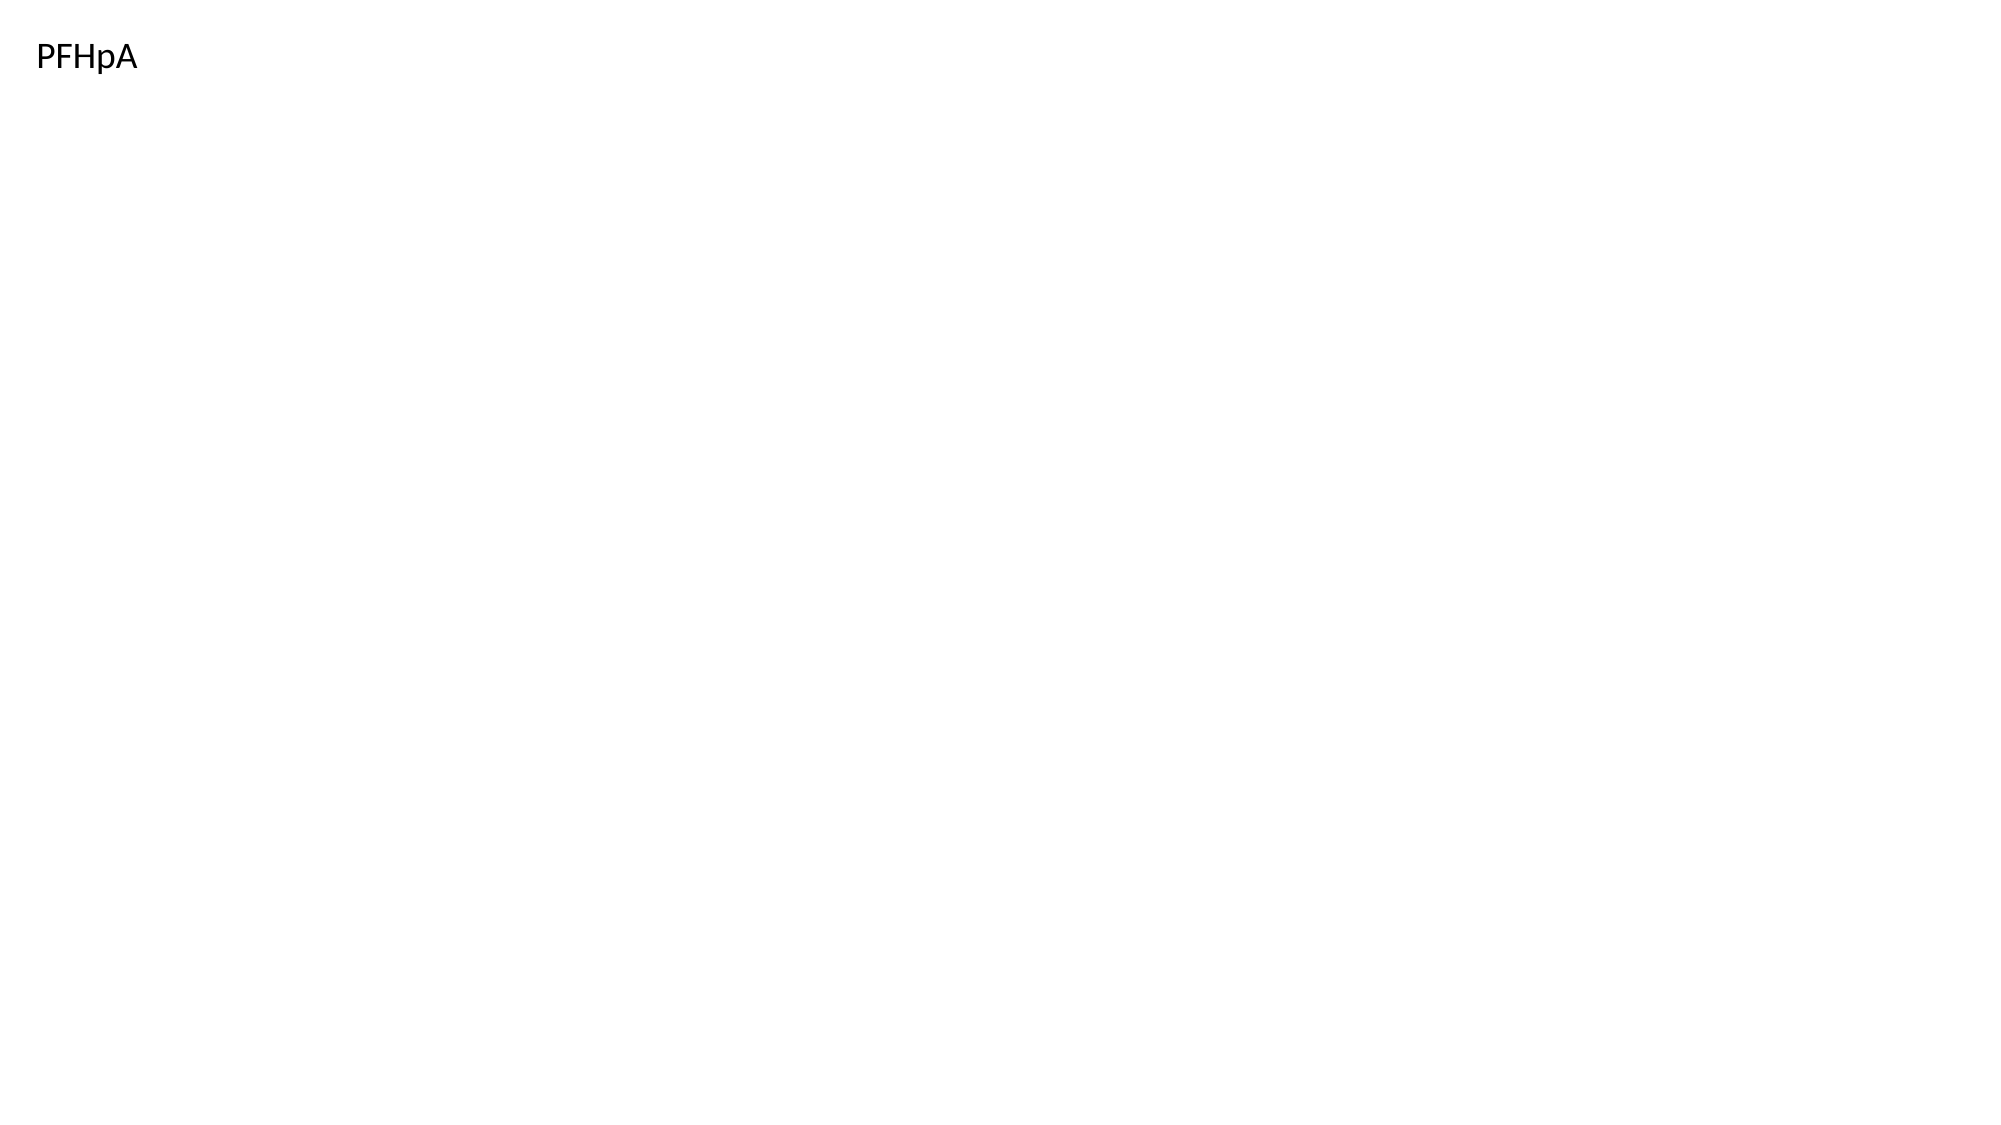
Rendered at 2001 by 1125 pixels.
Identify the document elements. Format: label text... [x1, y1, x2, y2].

text_box PFHpA [21, 23, 1444, 83]
